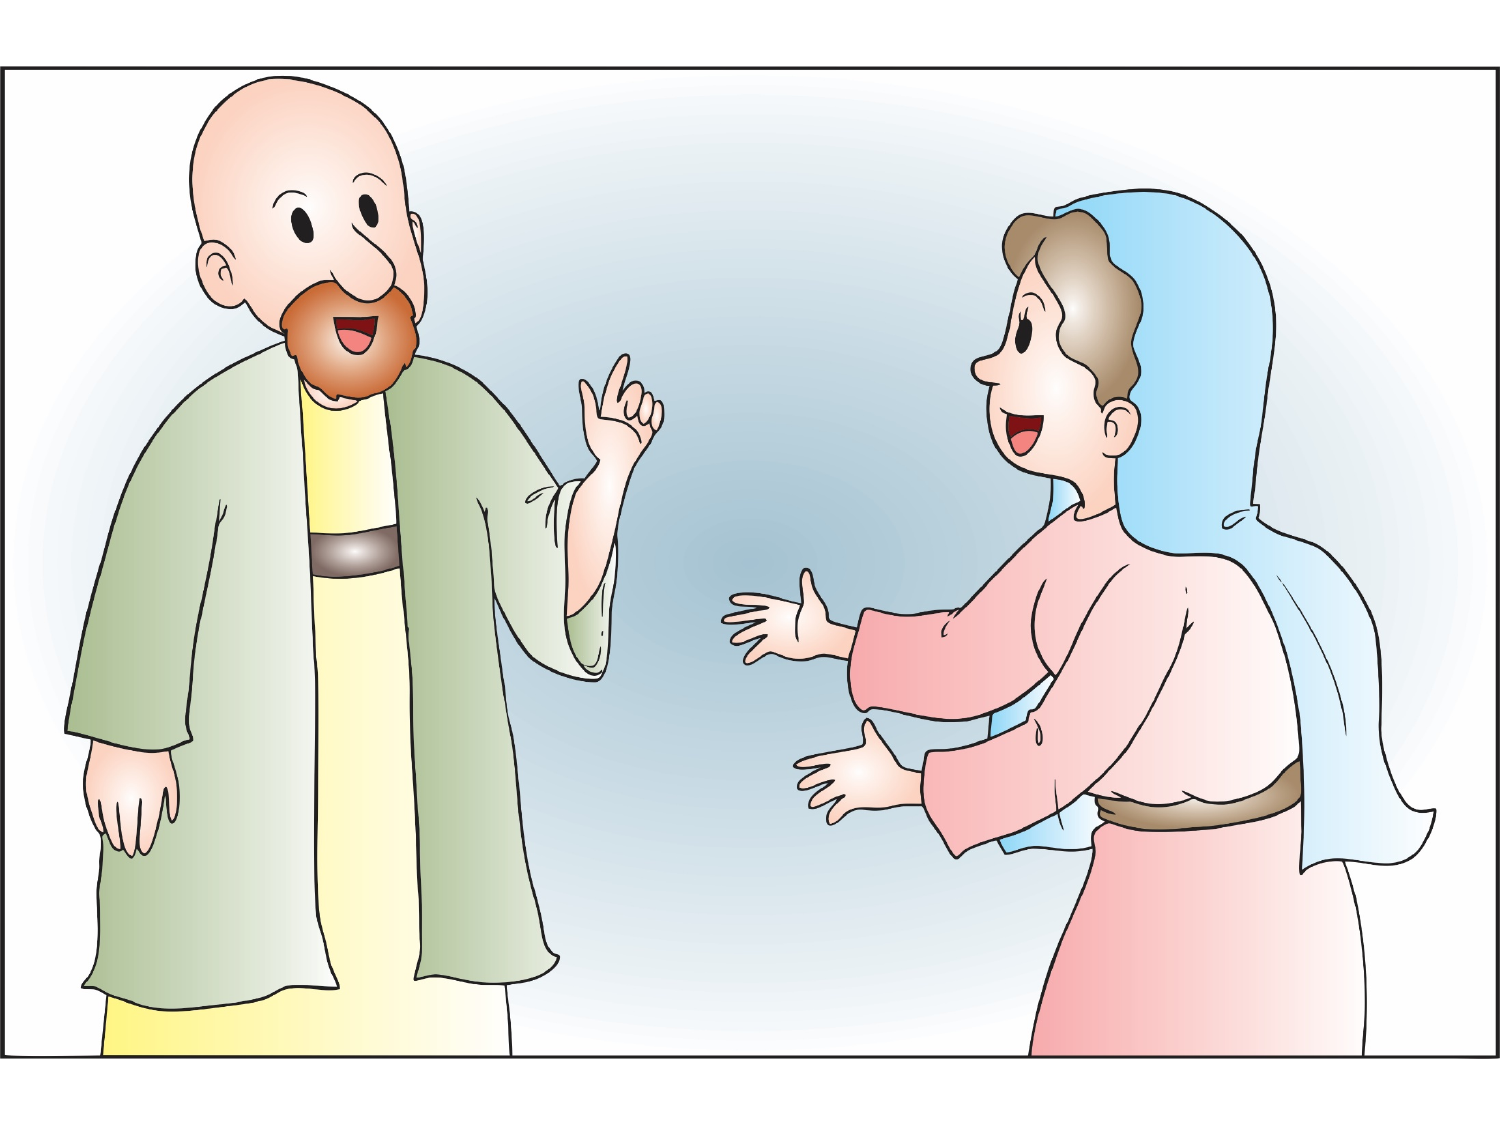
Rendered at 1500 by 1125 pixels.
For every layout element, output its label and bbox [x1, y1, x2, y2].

picture [0, 66, 1500, 1059]
